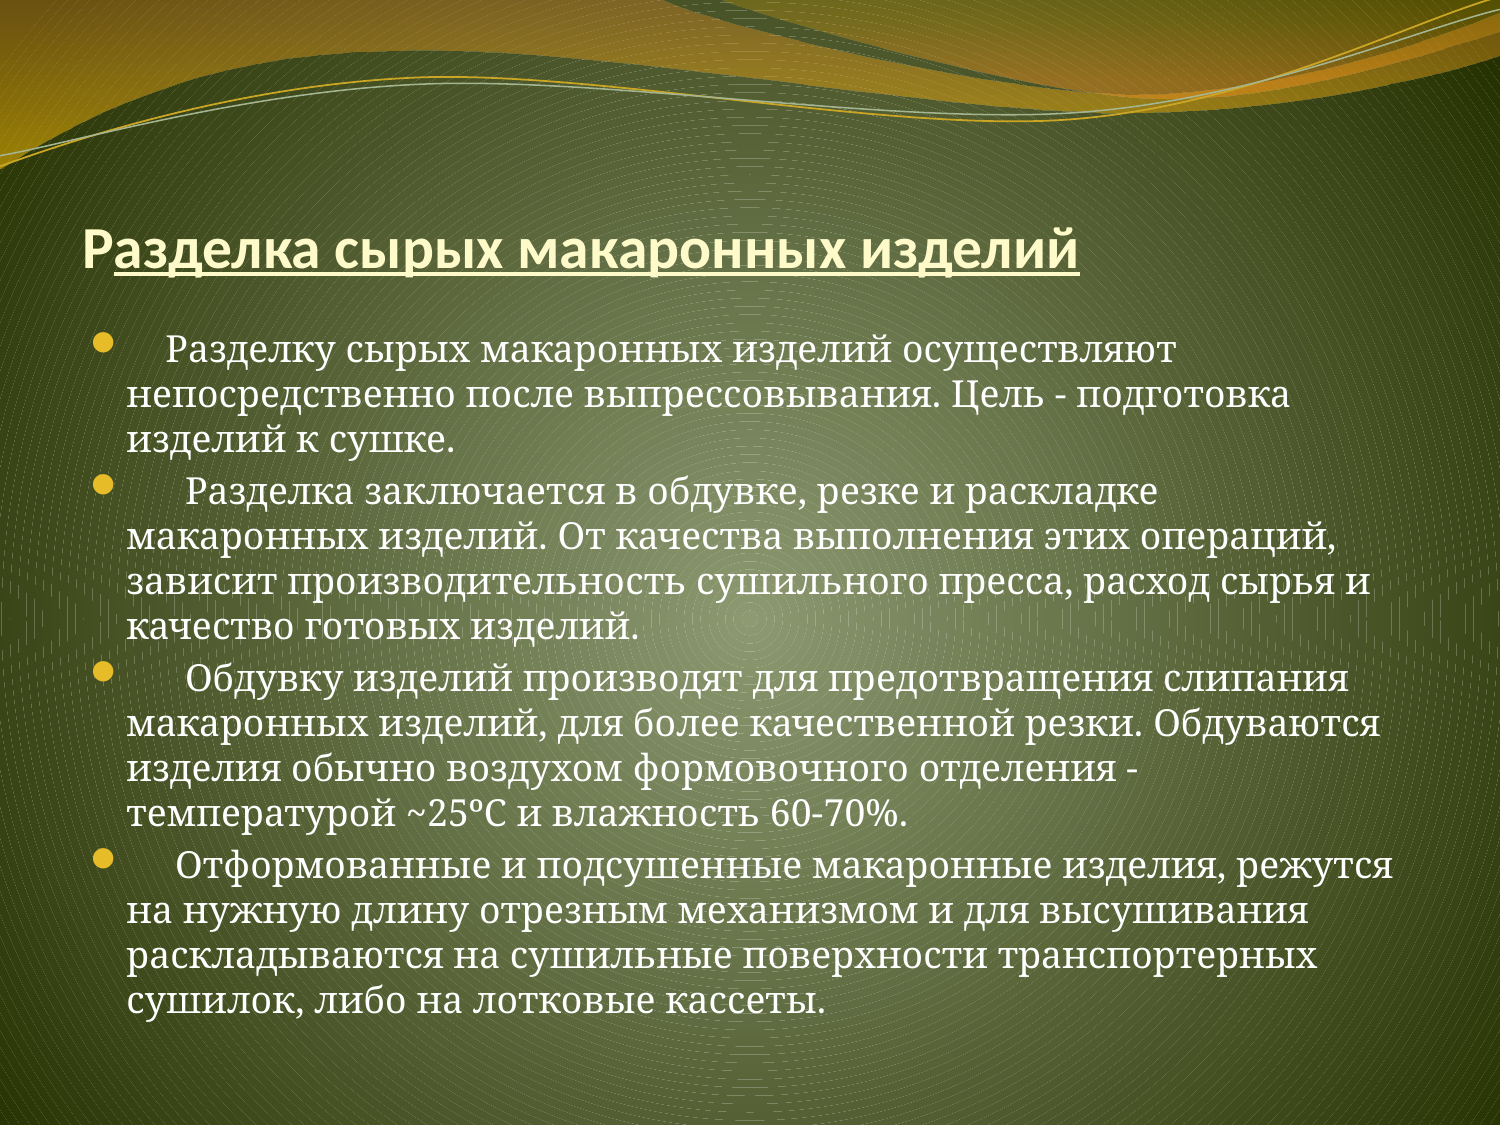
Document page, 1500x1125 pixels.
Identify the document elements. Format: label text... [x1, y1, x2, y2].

title Разделка сырых макаронных изделий [81, 198, 1433, 362]
list Разделку сырых макаронных изделий осуществляют непосредственно после выпрессовывания. Цель - подготовка изделий к сушке. Разделка заключается в обдувке, резке и раскладке макаронных изделий. От качества выполнения этих операций, зависит производительность сушильного пресса, расход сырья и качество готовых изделий. Обдувку изделий производят для предотвращения слипания макаронных изделий, для более качественной резки. Обдуваются изделия обычно воздухом формовочного отделения - температурой ~25ºС и влажность 60-70%. Отформованные и подсушенные макаронные изделия, режутся на нужную длину отрезным механизмом и для высушивания раскладываются на сушильные поверхности транспортерных сушилок, либо на лотковые кассеты. [74, 317, 1426, 1038]
